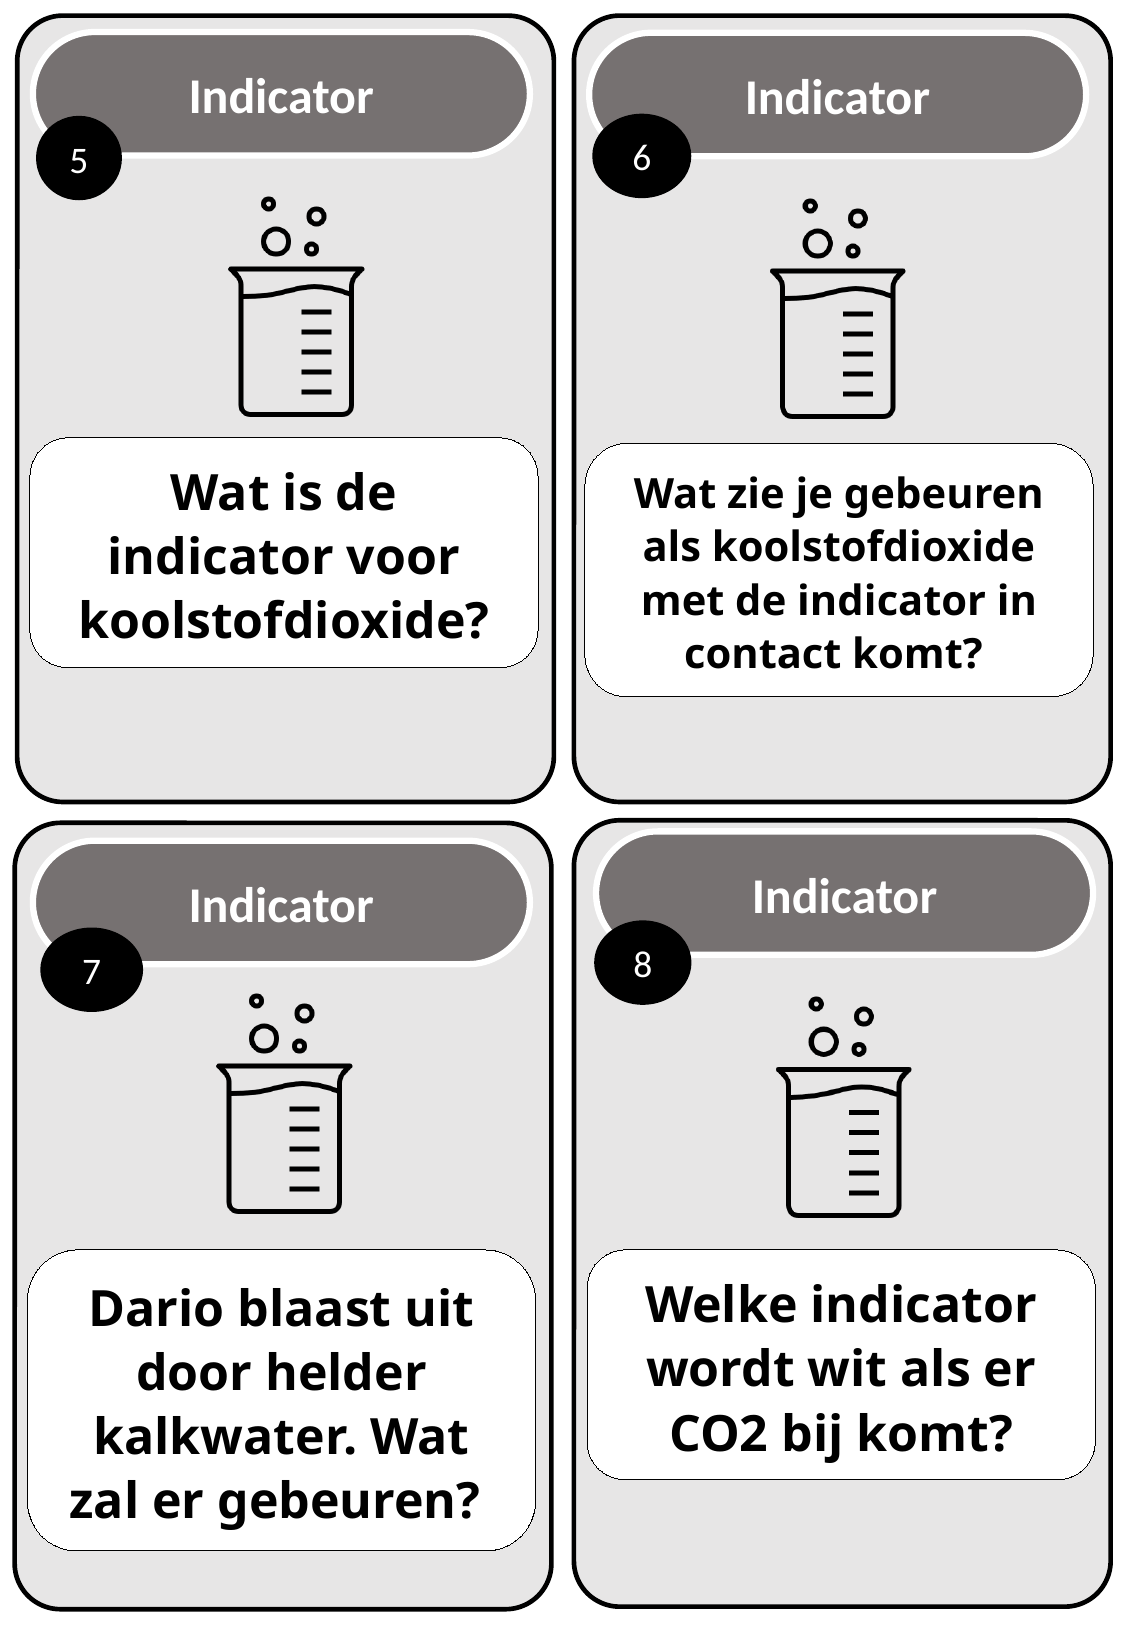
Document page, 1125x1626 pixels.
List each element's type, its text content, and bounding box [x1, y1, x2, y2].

text_box Wat zie je gebeuren als koolstofdioxide met de indicator in contact komt? [584, 443, 1094, 697]
picture [175, 186, 417, 427]
text_box Indicator [31, 839, 531, 966]
picture [717, 188, 958, 429]
text_box [16, 14, 555, 804]
text_box Dario blaast uit door helder kalkwater. Wat zal er gebeuren? [27, 1249, 536, 1551]
picture [722, 986, 964, 1228]
text_box [572, 14, 1112, 804]
text_box Indicator [31, 30, 531, 157]
text_box 7 [40, 927, 144, 1012]
text_box Wat is de indicator voor koolstofdioxide? [29, 437, 539, 668]
picture [163, 983, 405, 1224]
text_box Indicator [595, 830, 1095, 956]
text_box 5 [36, 115, 122, 201]
text_box 6 [592, 113, 692, 199]
text_box Welke indicator wordt wit als er CO2 bij komt? [587, 1249, 1096, 1480]
text_box [572, 819, 1112, 1608]
text_box Indicator [588, 31, 1088, 158]
text_box 8 [594, 920, 692, 1005]
text_box [13, 821, 553, 1611]
